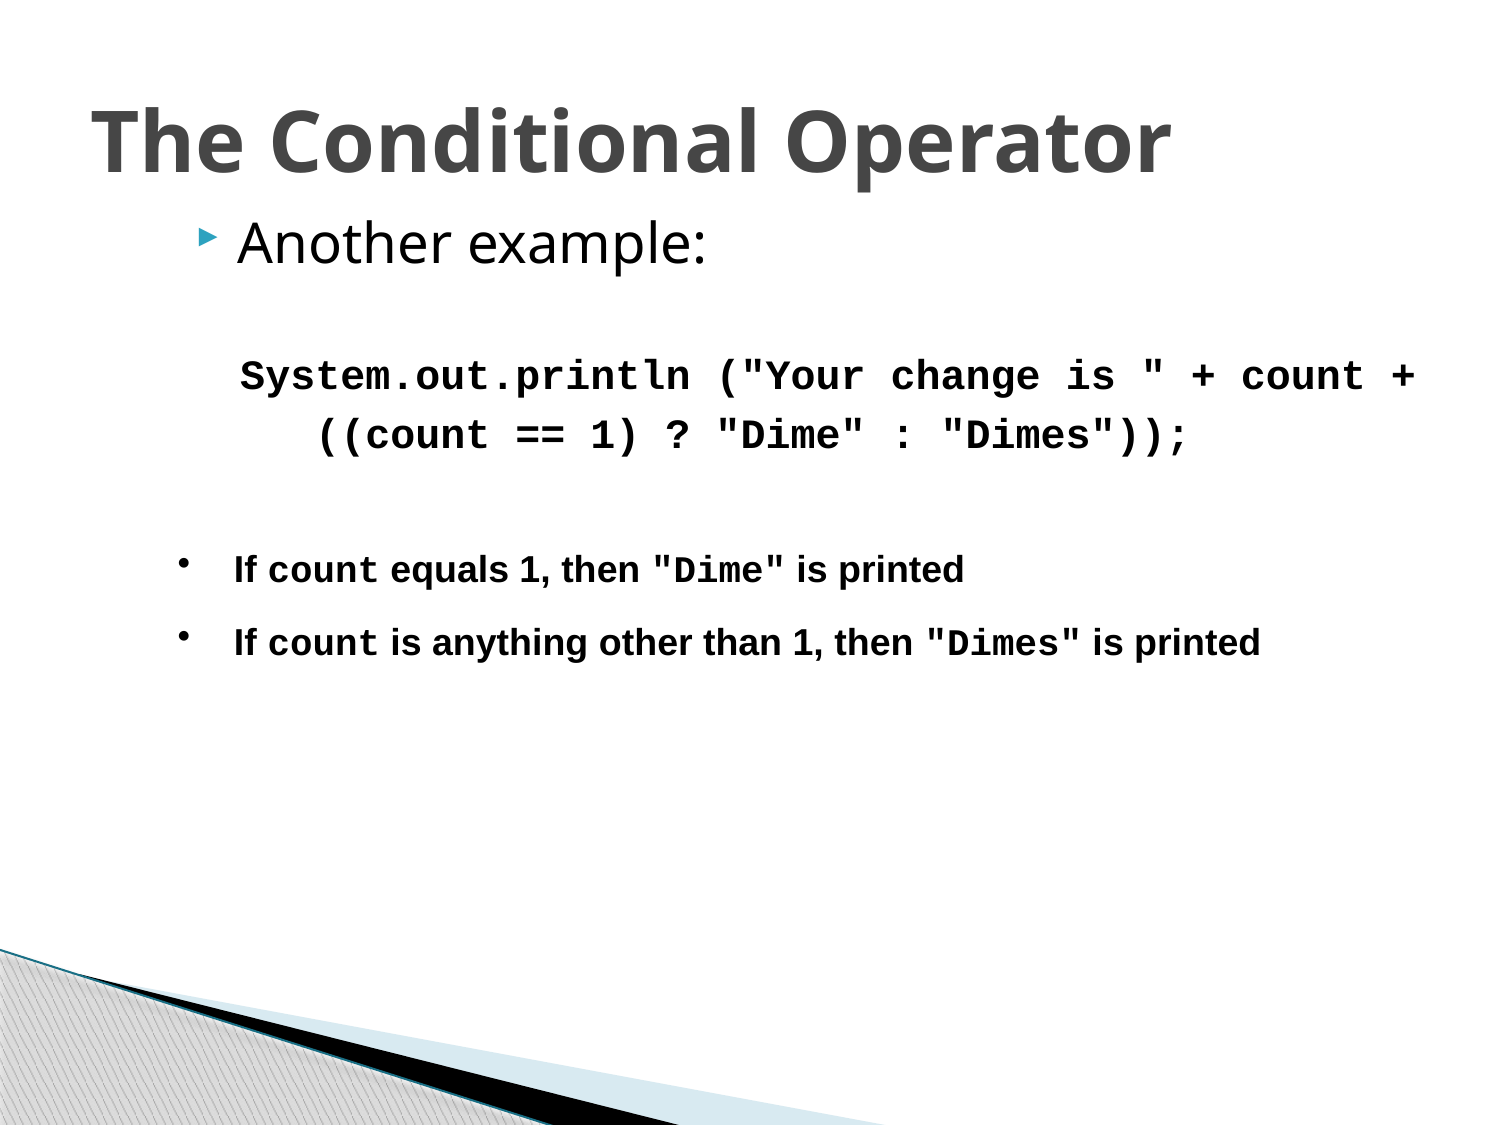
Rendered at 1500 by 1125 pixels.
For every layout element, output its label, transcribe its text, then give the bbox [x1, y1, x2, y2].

list Another example: [162, 200, 1463, 327]
title The Conditional Operator [75, 45, 1425, 233]
text_box System.out.println ("Your change is " + count + ((count == 1) ? "Dime" : "Dimes")); [225, 312, 1450, 500]
text_box If count equals 1, then "Dime" is printed If count is anything other than 1, then "Dimes" is printed [162, 537, 1463, 763]
